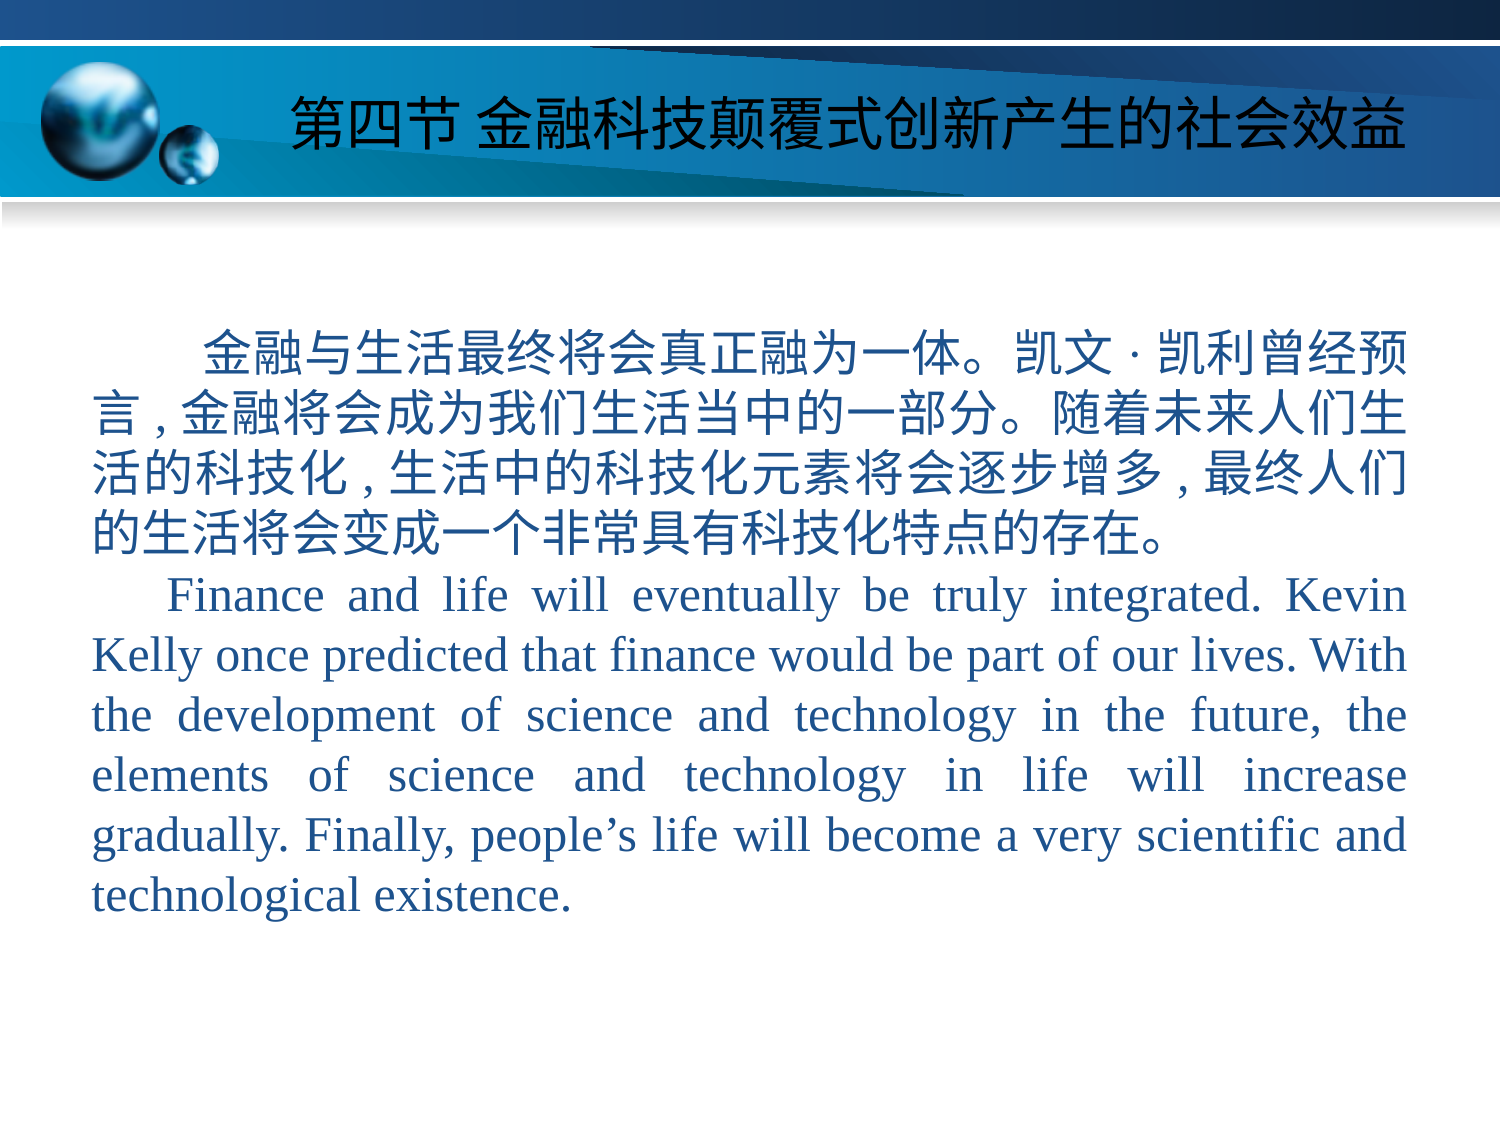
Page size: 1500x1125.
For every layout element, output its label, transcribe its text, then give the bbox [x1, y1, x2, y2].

title 第四节 金融科技颠覆式创新产生的社会效益 [273, 50, 1483, 194]
picture [42, 63, 159, 180]
text_box 金融与生活最终将会真正融为一体。凯文·凯利曾经预言,金融将会成为我们生活当中的一部分。随着未来人们生活的科技化,生活中的科技化元素将会逐步增多,最终人们的生活将会变成一个非常具有科技化特点的存在。 Finance and life will eventually be truly integrated. Kevin Kelly once predicted that finance would be part of our lives. With the development of science and technology in the future, the elements of science and technology in life will increase gradually. Finally, people’s life will become a very scientific and technological existence. [76, 314, 1424, 930]
picture [160, 126, 218, 184]
